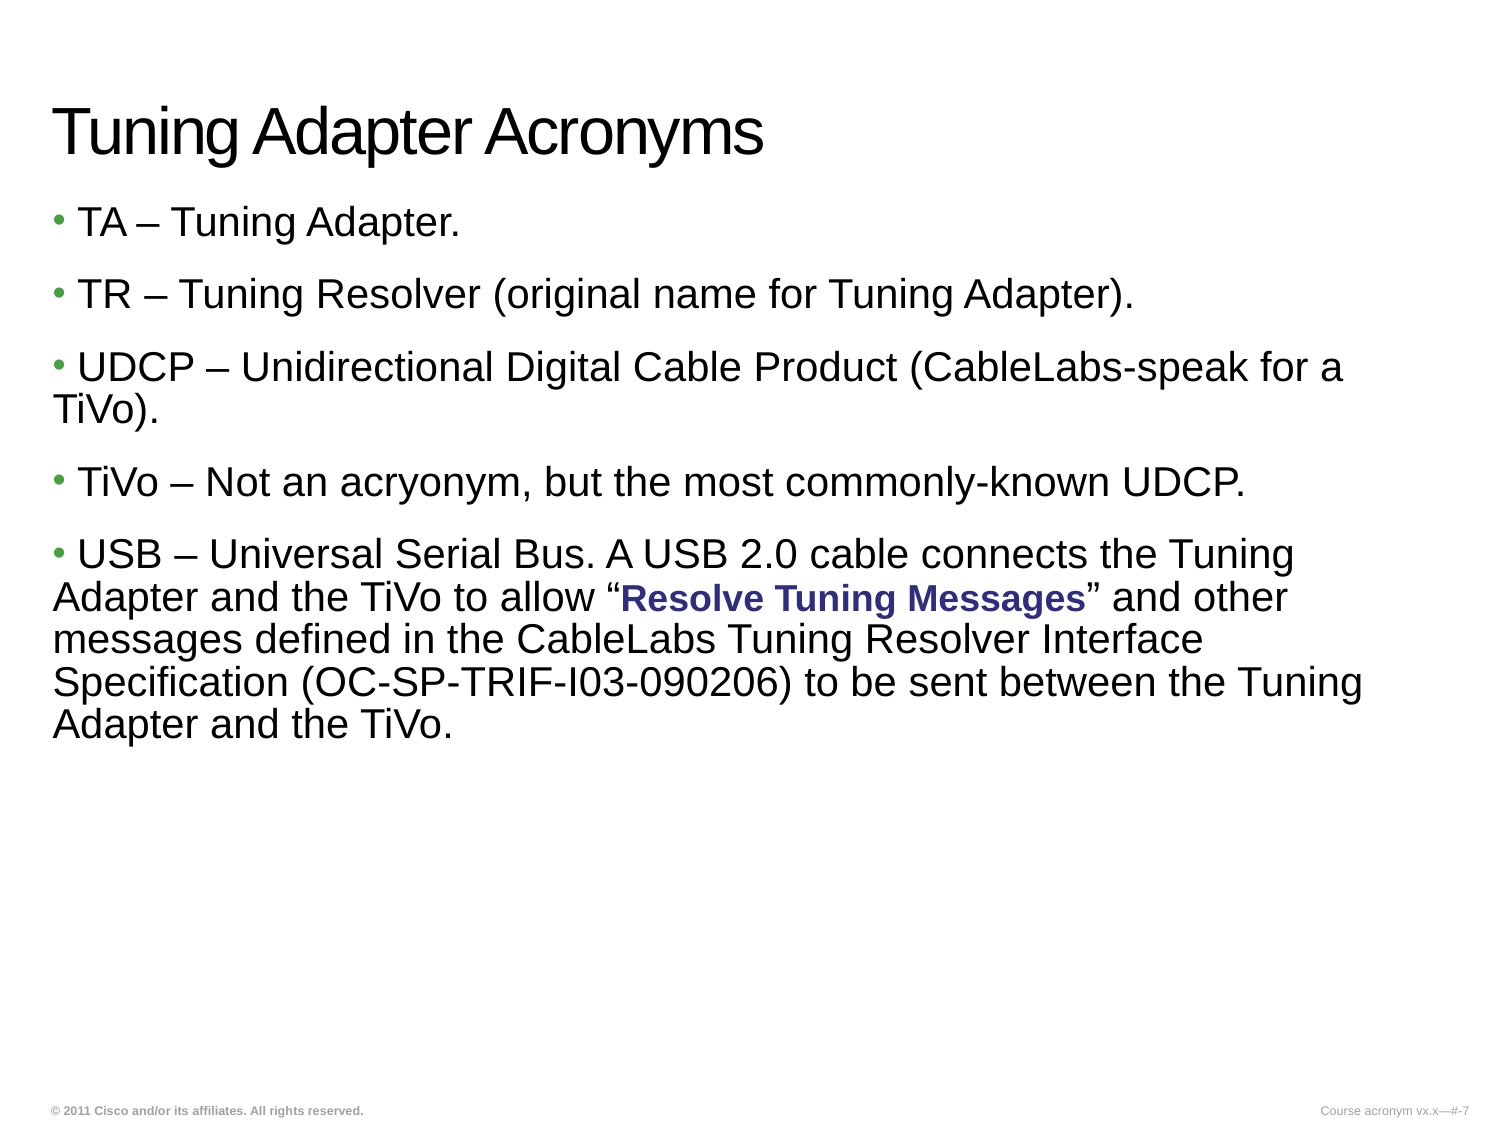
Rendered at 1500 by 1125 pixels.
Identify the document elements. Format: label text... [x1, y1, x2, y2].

title Tuning Adapter Acronyms [37, 37, 1463, 175]
list TA – Tuning Adapter. TR – Tuning Resolver (original name for Tuning Adapter). UDCP – Unidirectional Digital Cable Product (CableLabs-speak for a TiVo). TiVo – Not an acryonym, but the most commonly-known UDCP. USB – Universal Serial Bus. A USB 2.0 cable connects the Tuning Adapter and the TiVo to allow “Resolve Tuning Messages” and other messages defined in the CableLabs Tuning Resolver Interface Specification (OC-SP-TRIF-I03-090206) to be sent between the Tuning Adapter and the TiVo. [37, 195, 1463, 1095]
